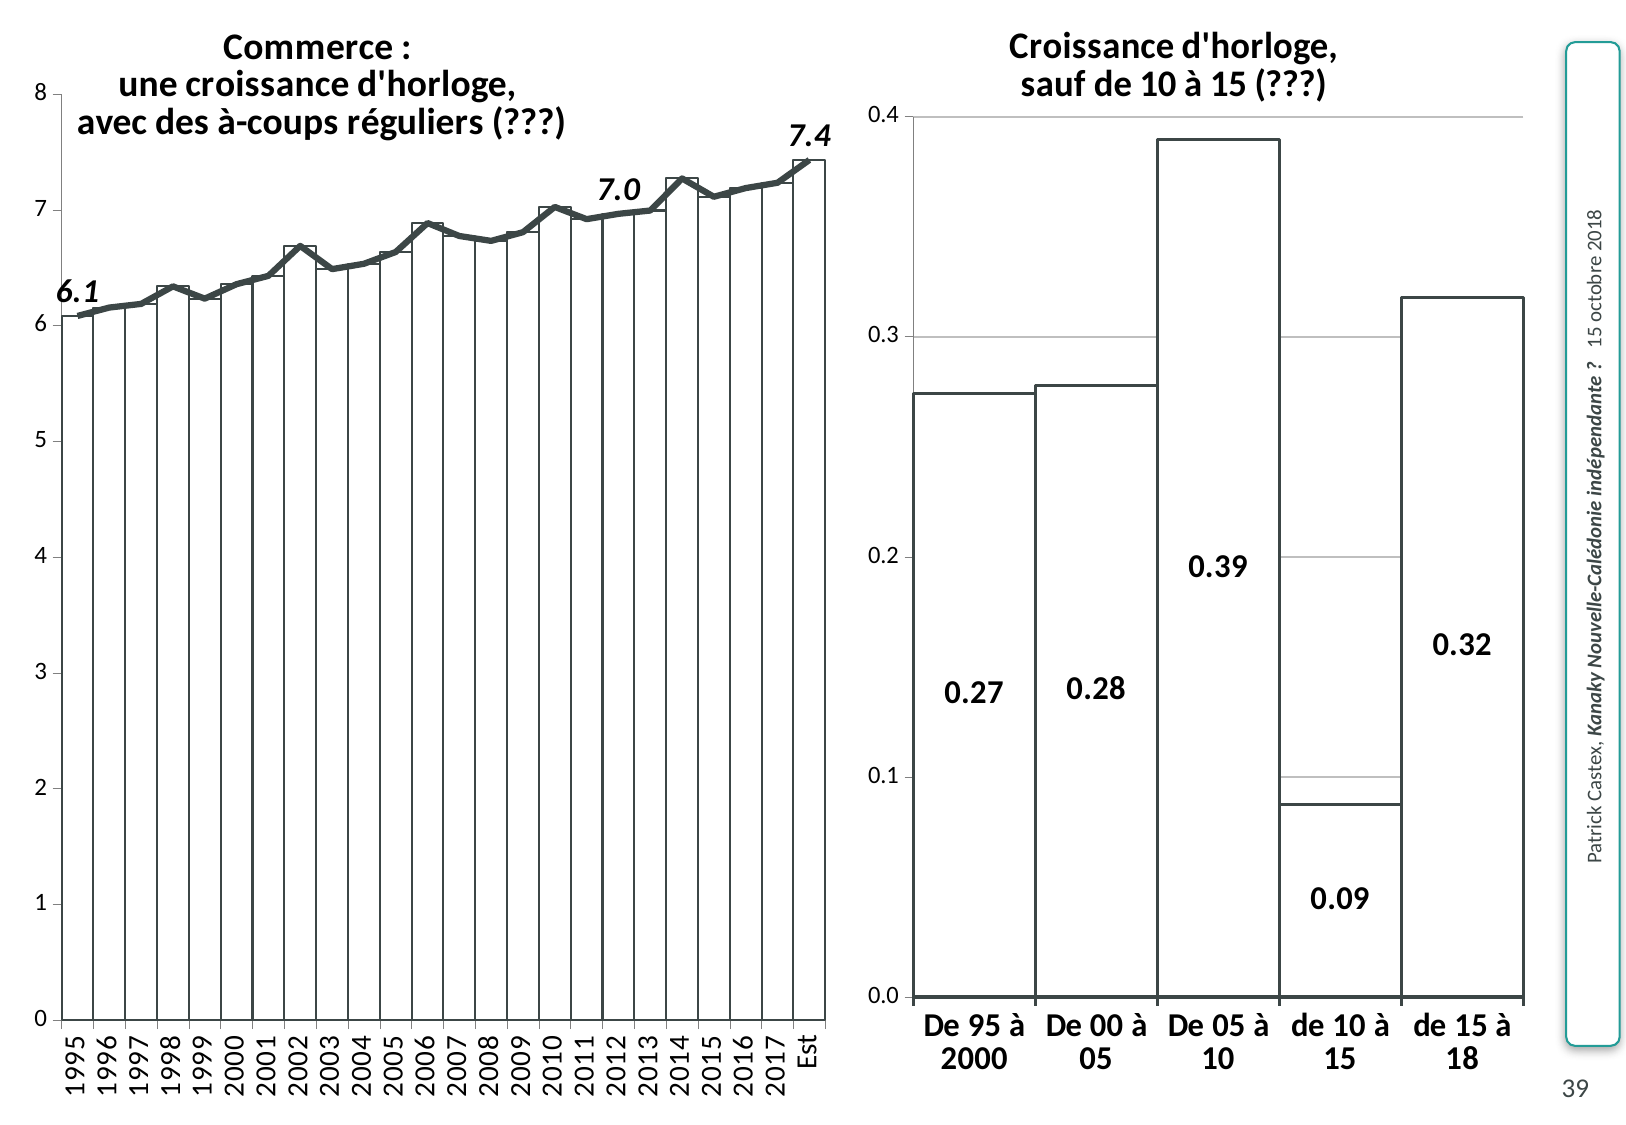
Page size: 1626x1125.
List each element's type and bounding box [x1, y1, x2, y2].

chart [22, 18, 838, 1103]
chart [867, 18, 1535, 1103]
